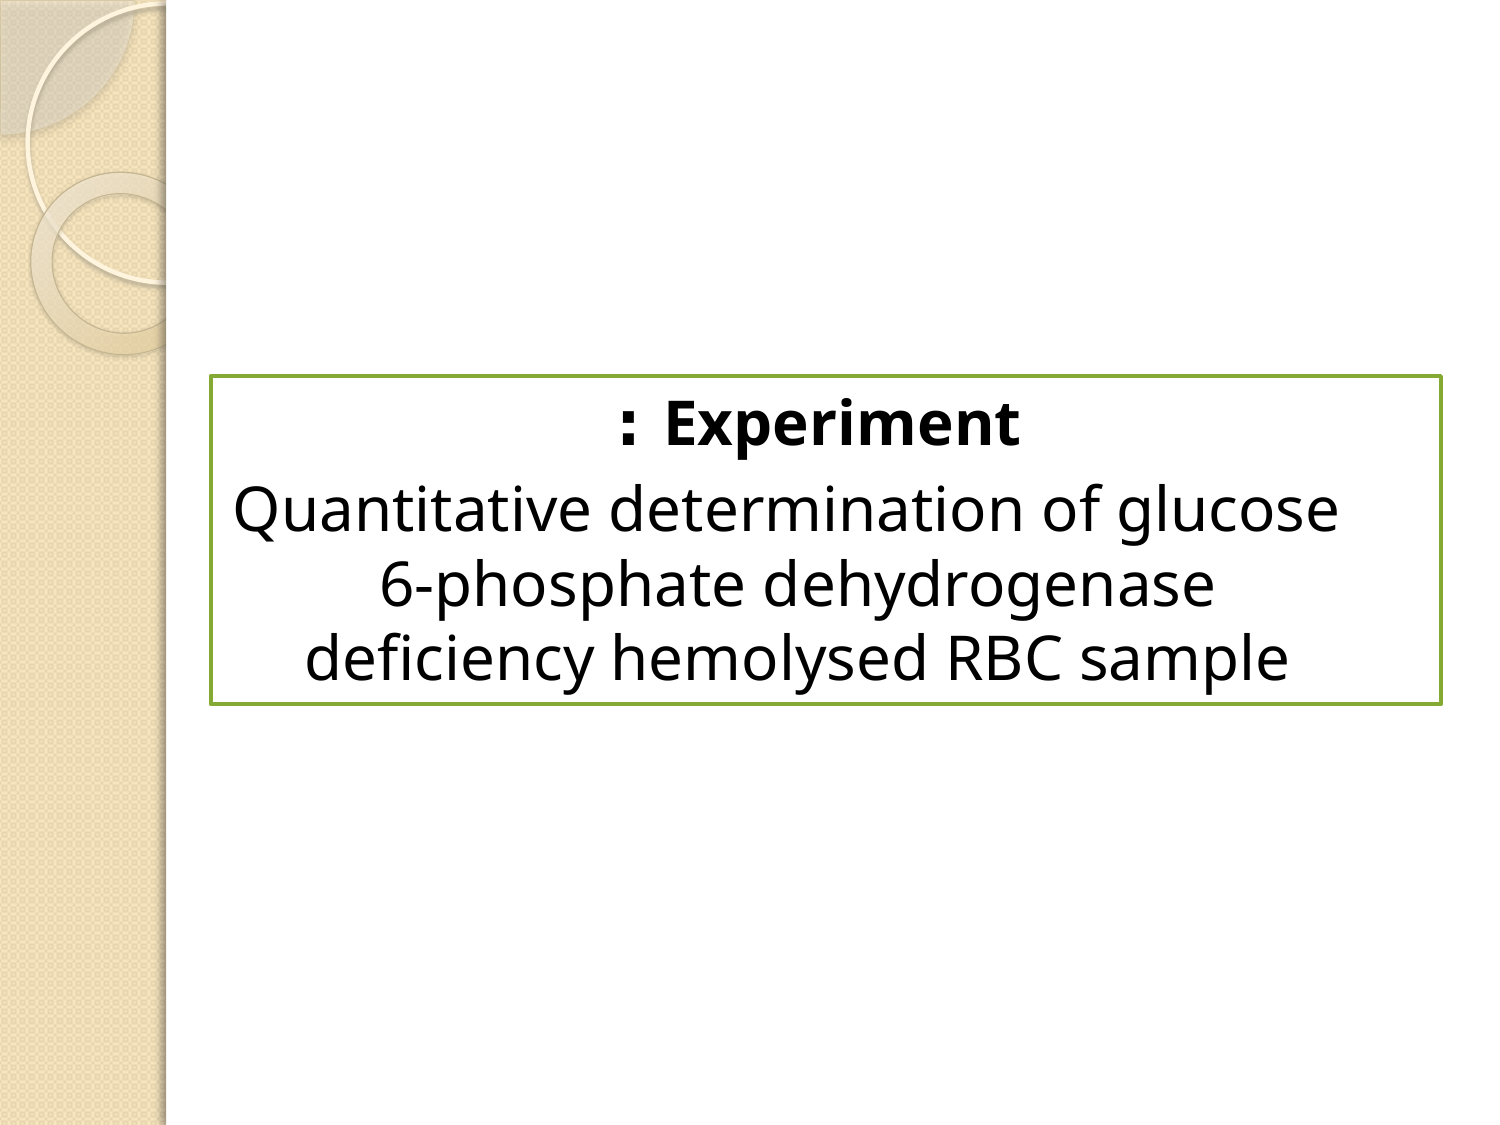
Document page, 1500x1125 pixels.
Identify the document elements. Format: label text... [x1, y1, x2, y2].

list Experiment : Quantitative determination of glucose 6-phosphate dehydrogenase deficiency hemolysed RBC sample [209, 374, 1443, 706]
